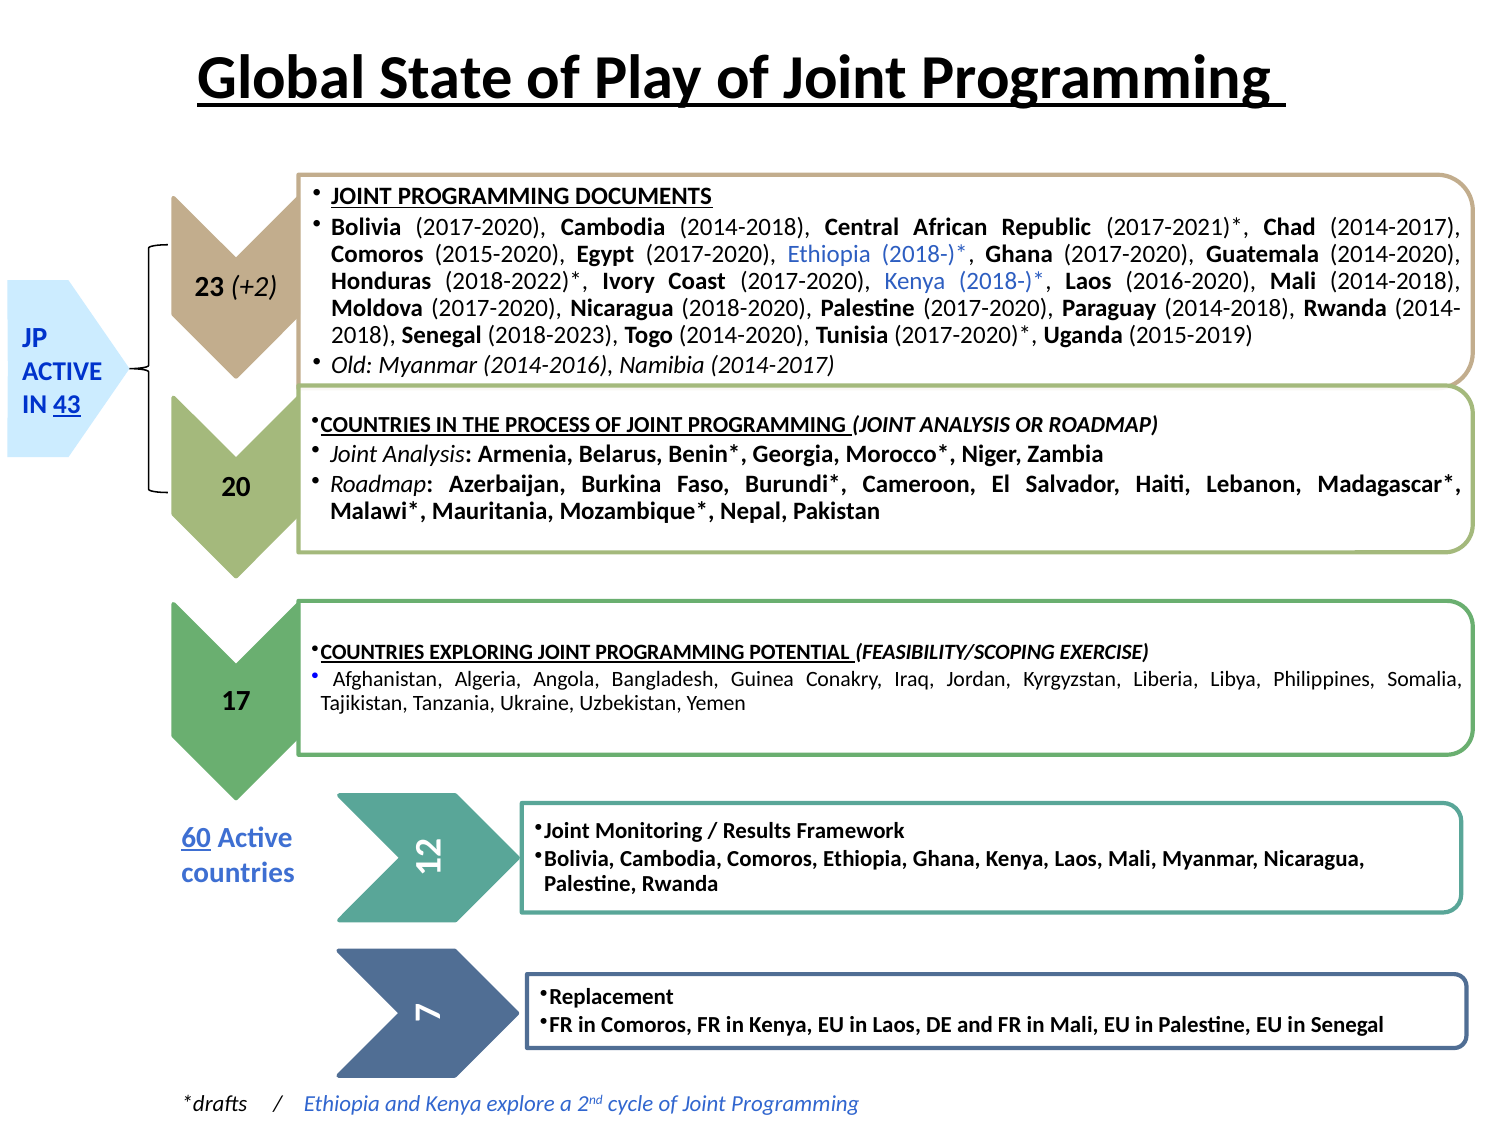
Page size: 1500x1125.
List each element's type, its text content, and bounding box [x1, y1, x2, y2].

text_box *drafts / Ethiopia and Kenya explore a 2nd cycle of Joint Programming [166, 1081, 904, 1124]
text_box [173, 165, 1473, 1112]
text_box [130, 244, 168, 493]
text_box JP ACTIVE IN 43 [7, 280, 130, 458]
text_box Global State of Play of Joint Programming [27, 28, 1457, 119]
